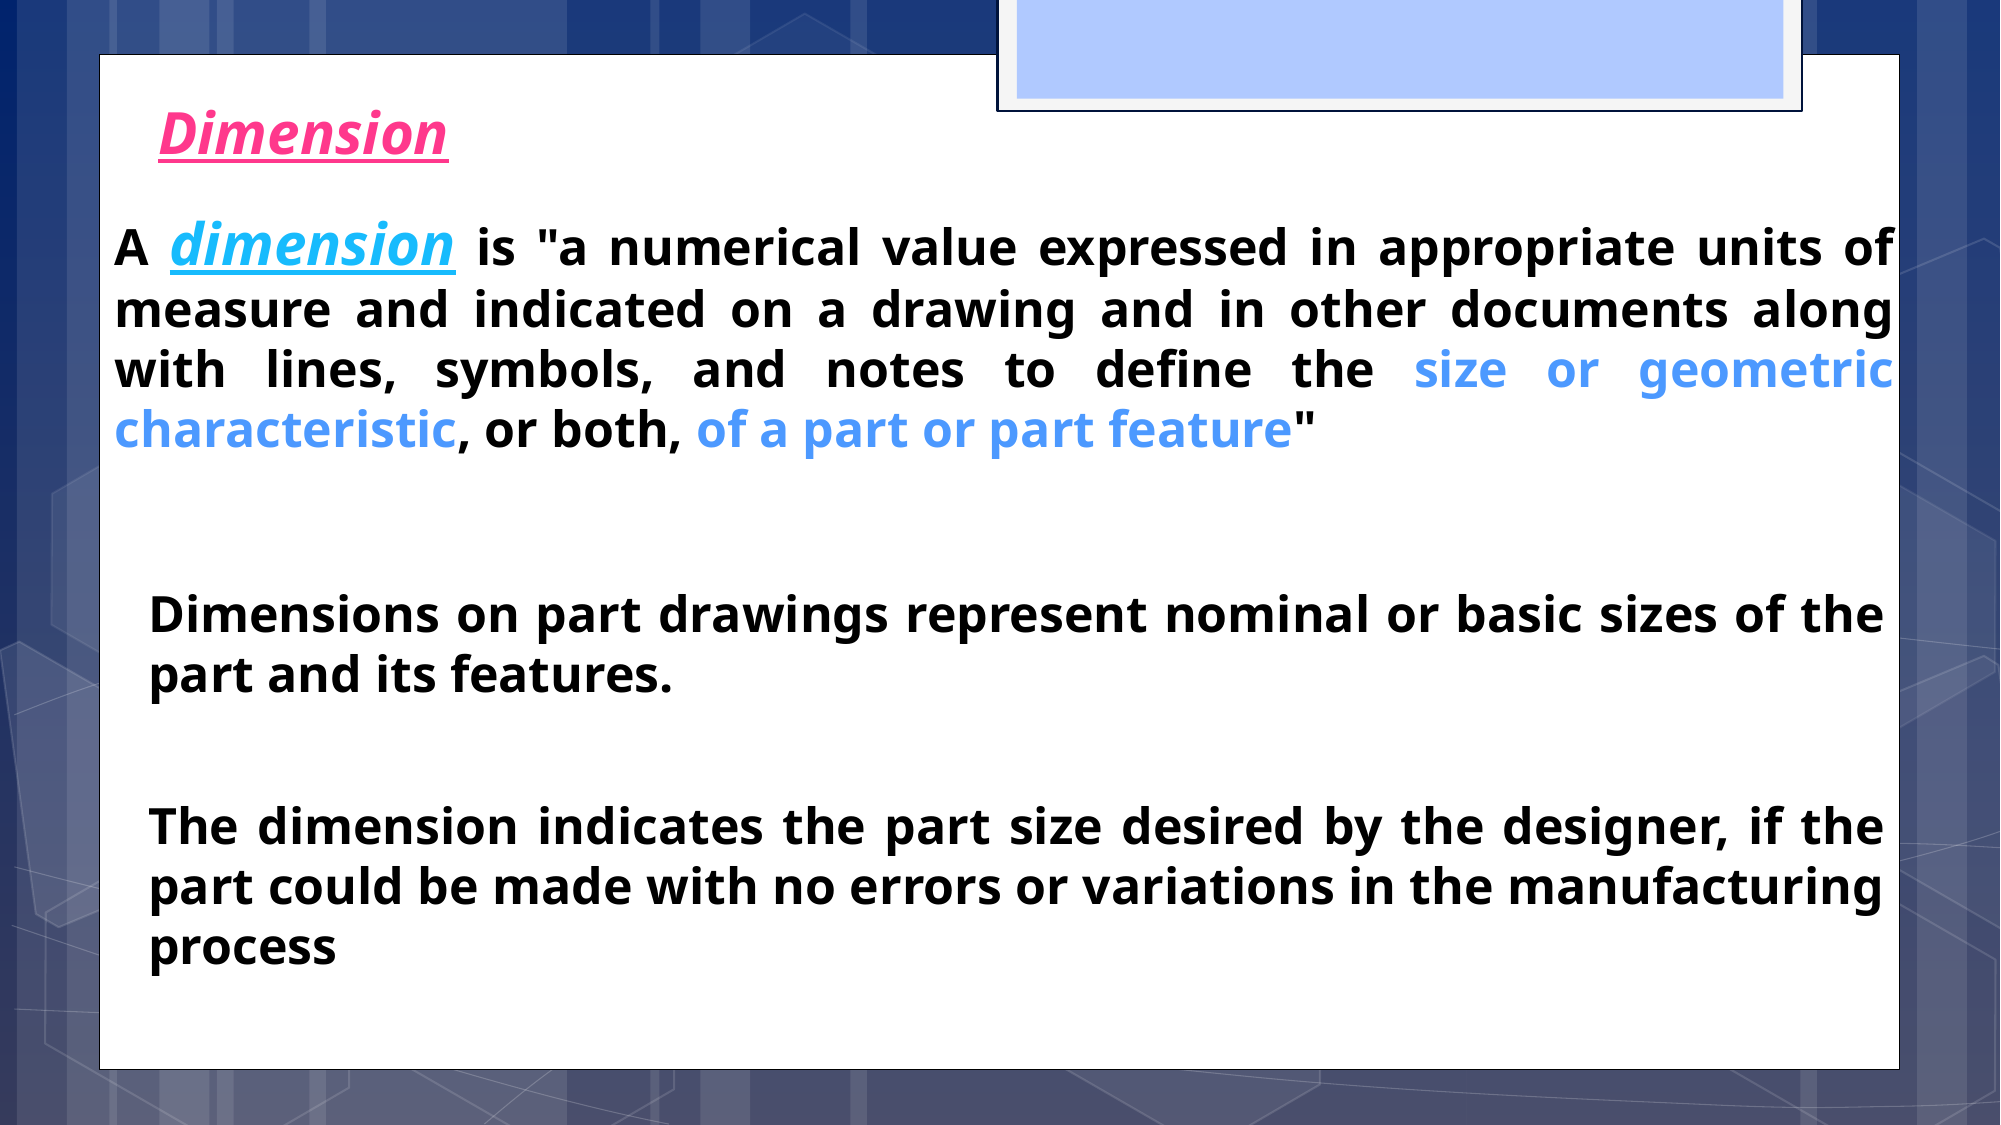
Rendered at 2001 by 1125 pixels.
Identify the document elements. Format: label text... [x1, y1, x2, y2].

text_box The dimension indicates the part size desired by the designer, if the part could be made with no errors or variations in the manufacturing process [133, 787, 1900, 983]
text_box A dimension is "a numerical value expressed in appropriate units of measure and indicated on a drawing and in other documents along with lines, symbols, and notes to define the size or geometric characteristic, or both, of a part or part feature" [99, 200, 1910, 465]
text_box Dimensions on part drawings represent nominal or basic sizes of the part and its features. [133, 574, 1900, 710]
text_box Dimension [143, 88, 538, 174]
